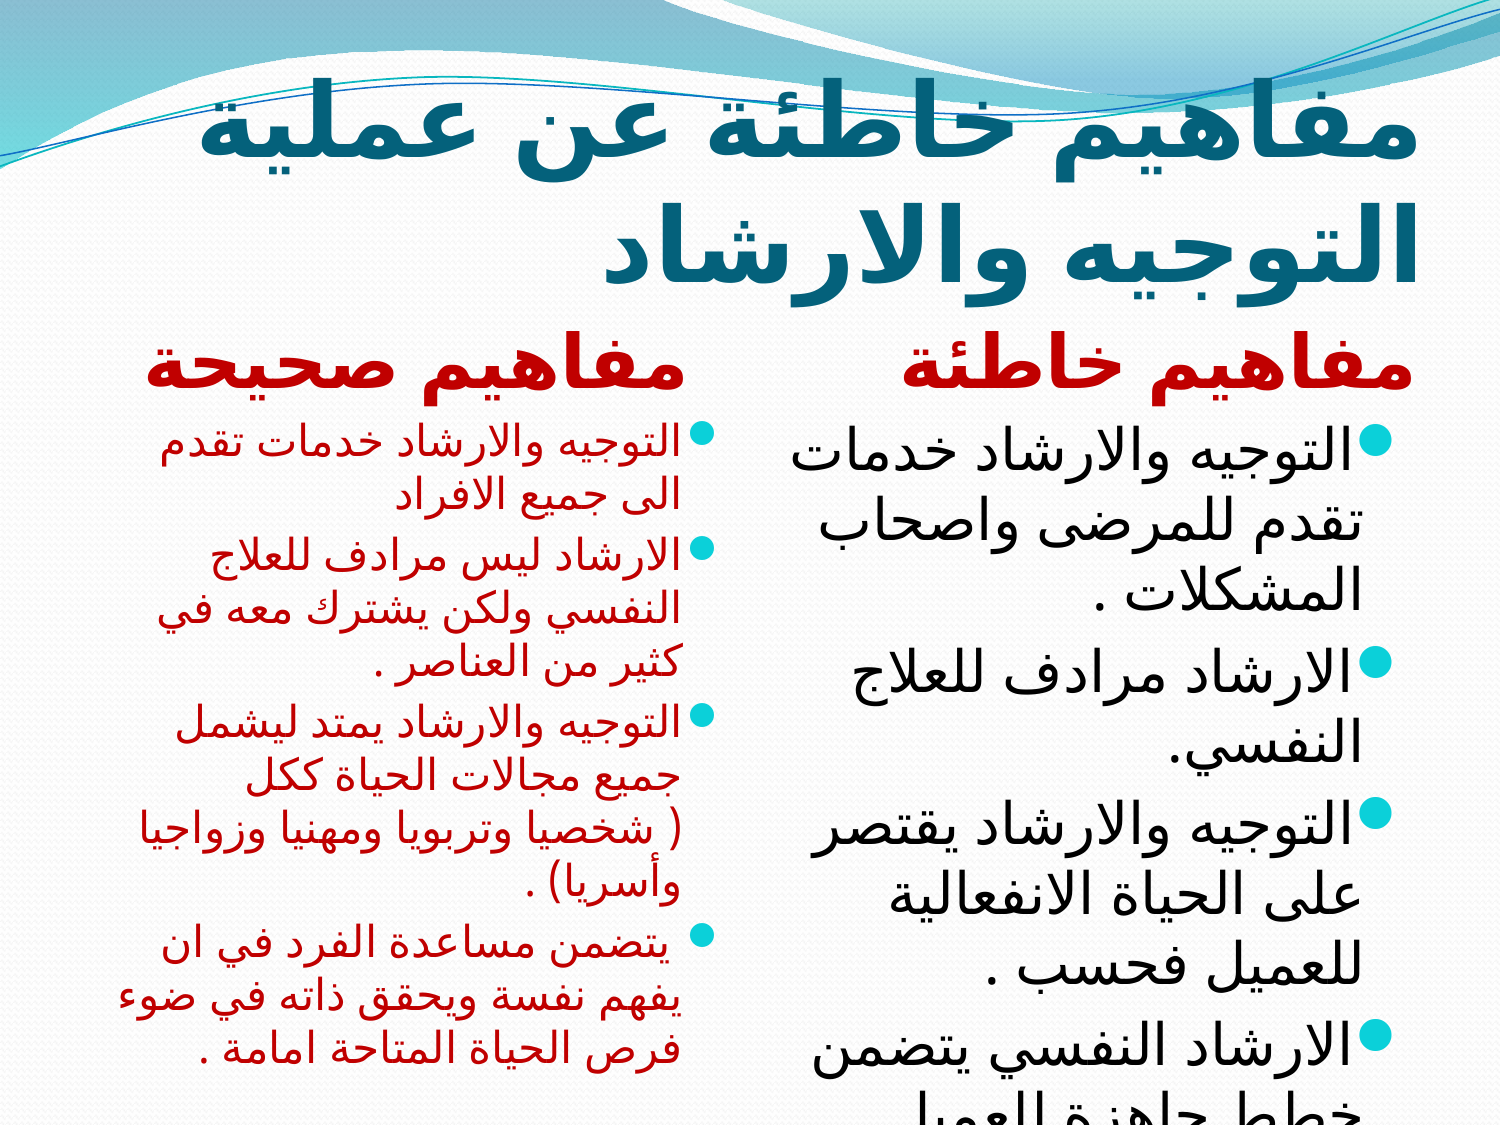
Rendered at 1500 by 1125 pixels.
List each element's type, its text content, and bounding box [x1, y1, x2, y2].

title مفاهيم خاطئة عن عملية التوجيه والارشاد [75, 115, 1425, 303]
list مفاهيم صحيحة [75, 304, 738, 412]
list مفاهيم خاطئة [761, 305, 1425, 412]
list التوجيه والارشاد خدمات تقدم الى جميع الافراد الارشاد ليس مرادف للعلاج النفسي ولكن يشترك معه في كثير من العناصر . التوجيه والارشاد يمتد ليشمل جميع مجالات الحياة ككل ( شخصيا وتربويا ومهنيا وزواجيا وأسريا) . يتضمن مساعدة الفرد في ان يفهم نفسة ويحقق ذاته في ضوء فرص الحياة المتاحة امامة . [75, 412, 738, 1083]
list التوجيه والارشاد خدمات تقدم للمرضى واصحاب المشكلات . الارشاد مرادف للعلاج النفسي. التوجيه والارشاد يقتصر على الحياة الانفعالية للعميل فحسب . الارشاد النفسي يتضمن خطط جاهزة للعميل . [761, 412, 1425, 1044]
